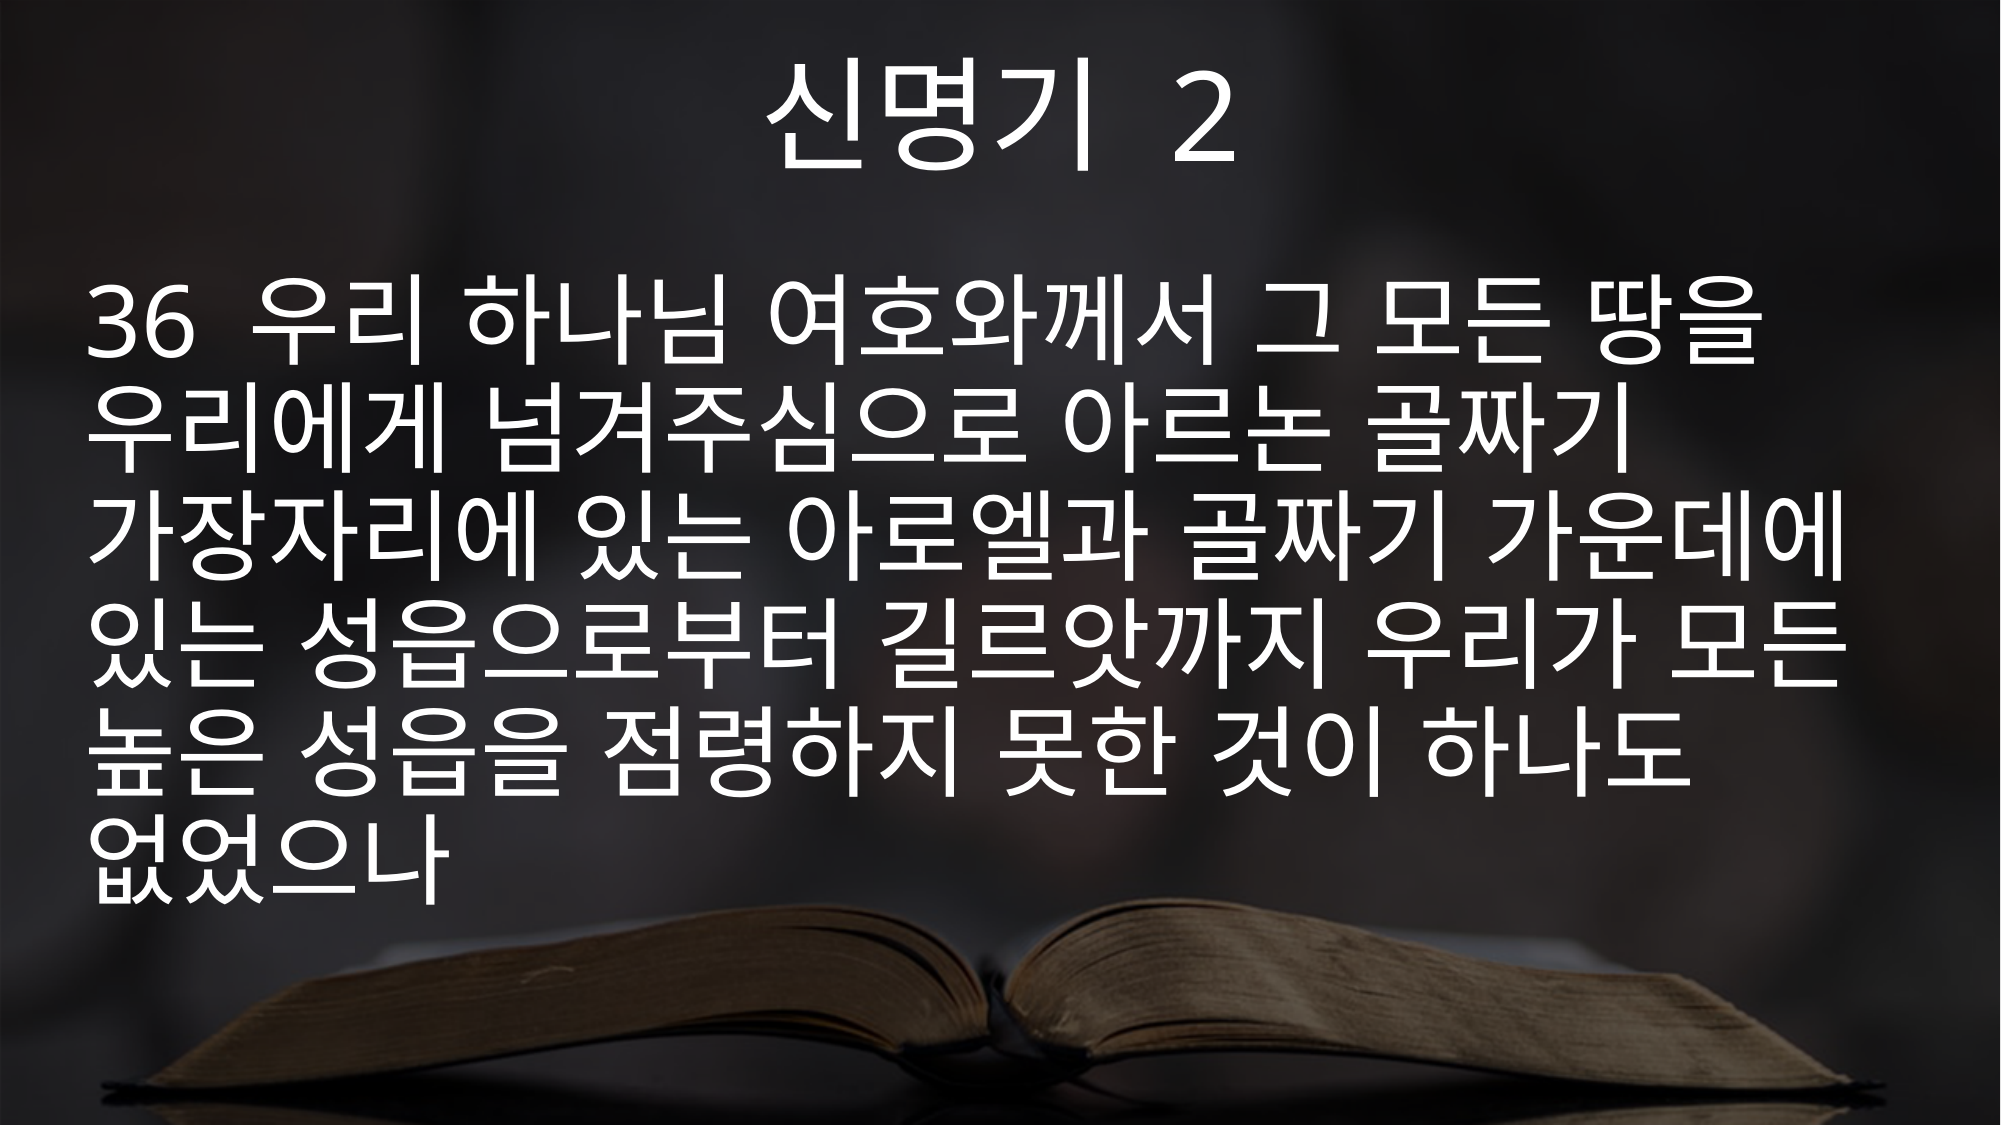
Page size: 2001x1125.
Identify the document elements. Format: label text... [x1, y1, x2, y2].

footer 신명기 2 [0, 32, 2000, 192]
picture [0, 0, 2001, 1125]
list 36 우리 하나님 여호와께서 그 모든 땅을 우리에게 넘겨주심으로 아르논 골짜기 가장자리에 있는 아로엘과 골짜기 가운데에 있는 성읍으로부터 길르앗까지 우리가 모든 높은 성읍을 점령하지 못한 것이 하나도 없었으나 [69, 263, 1953, 423]
